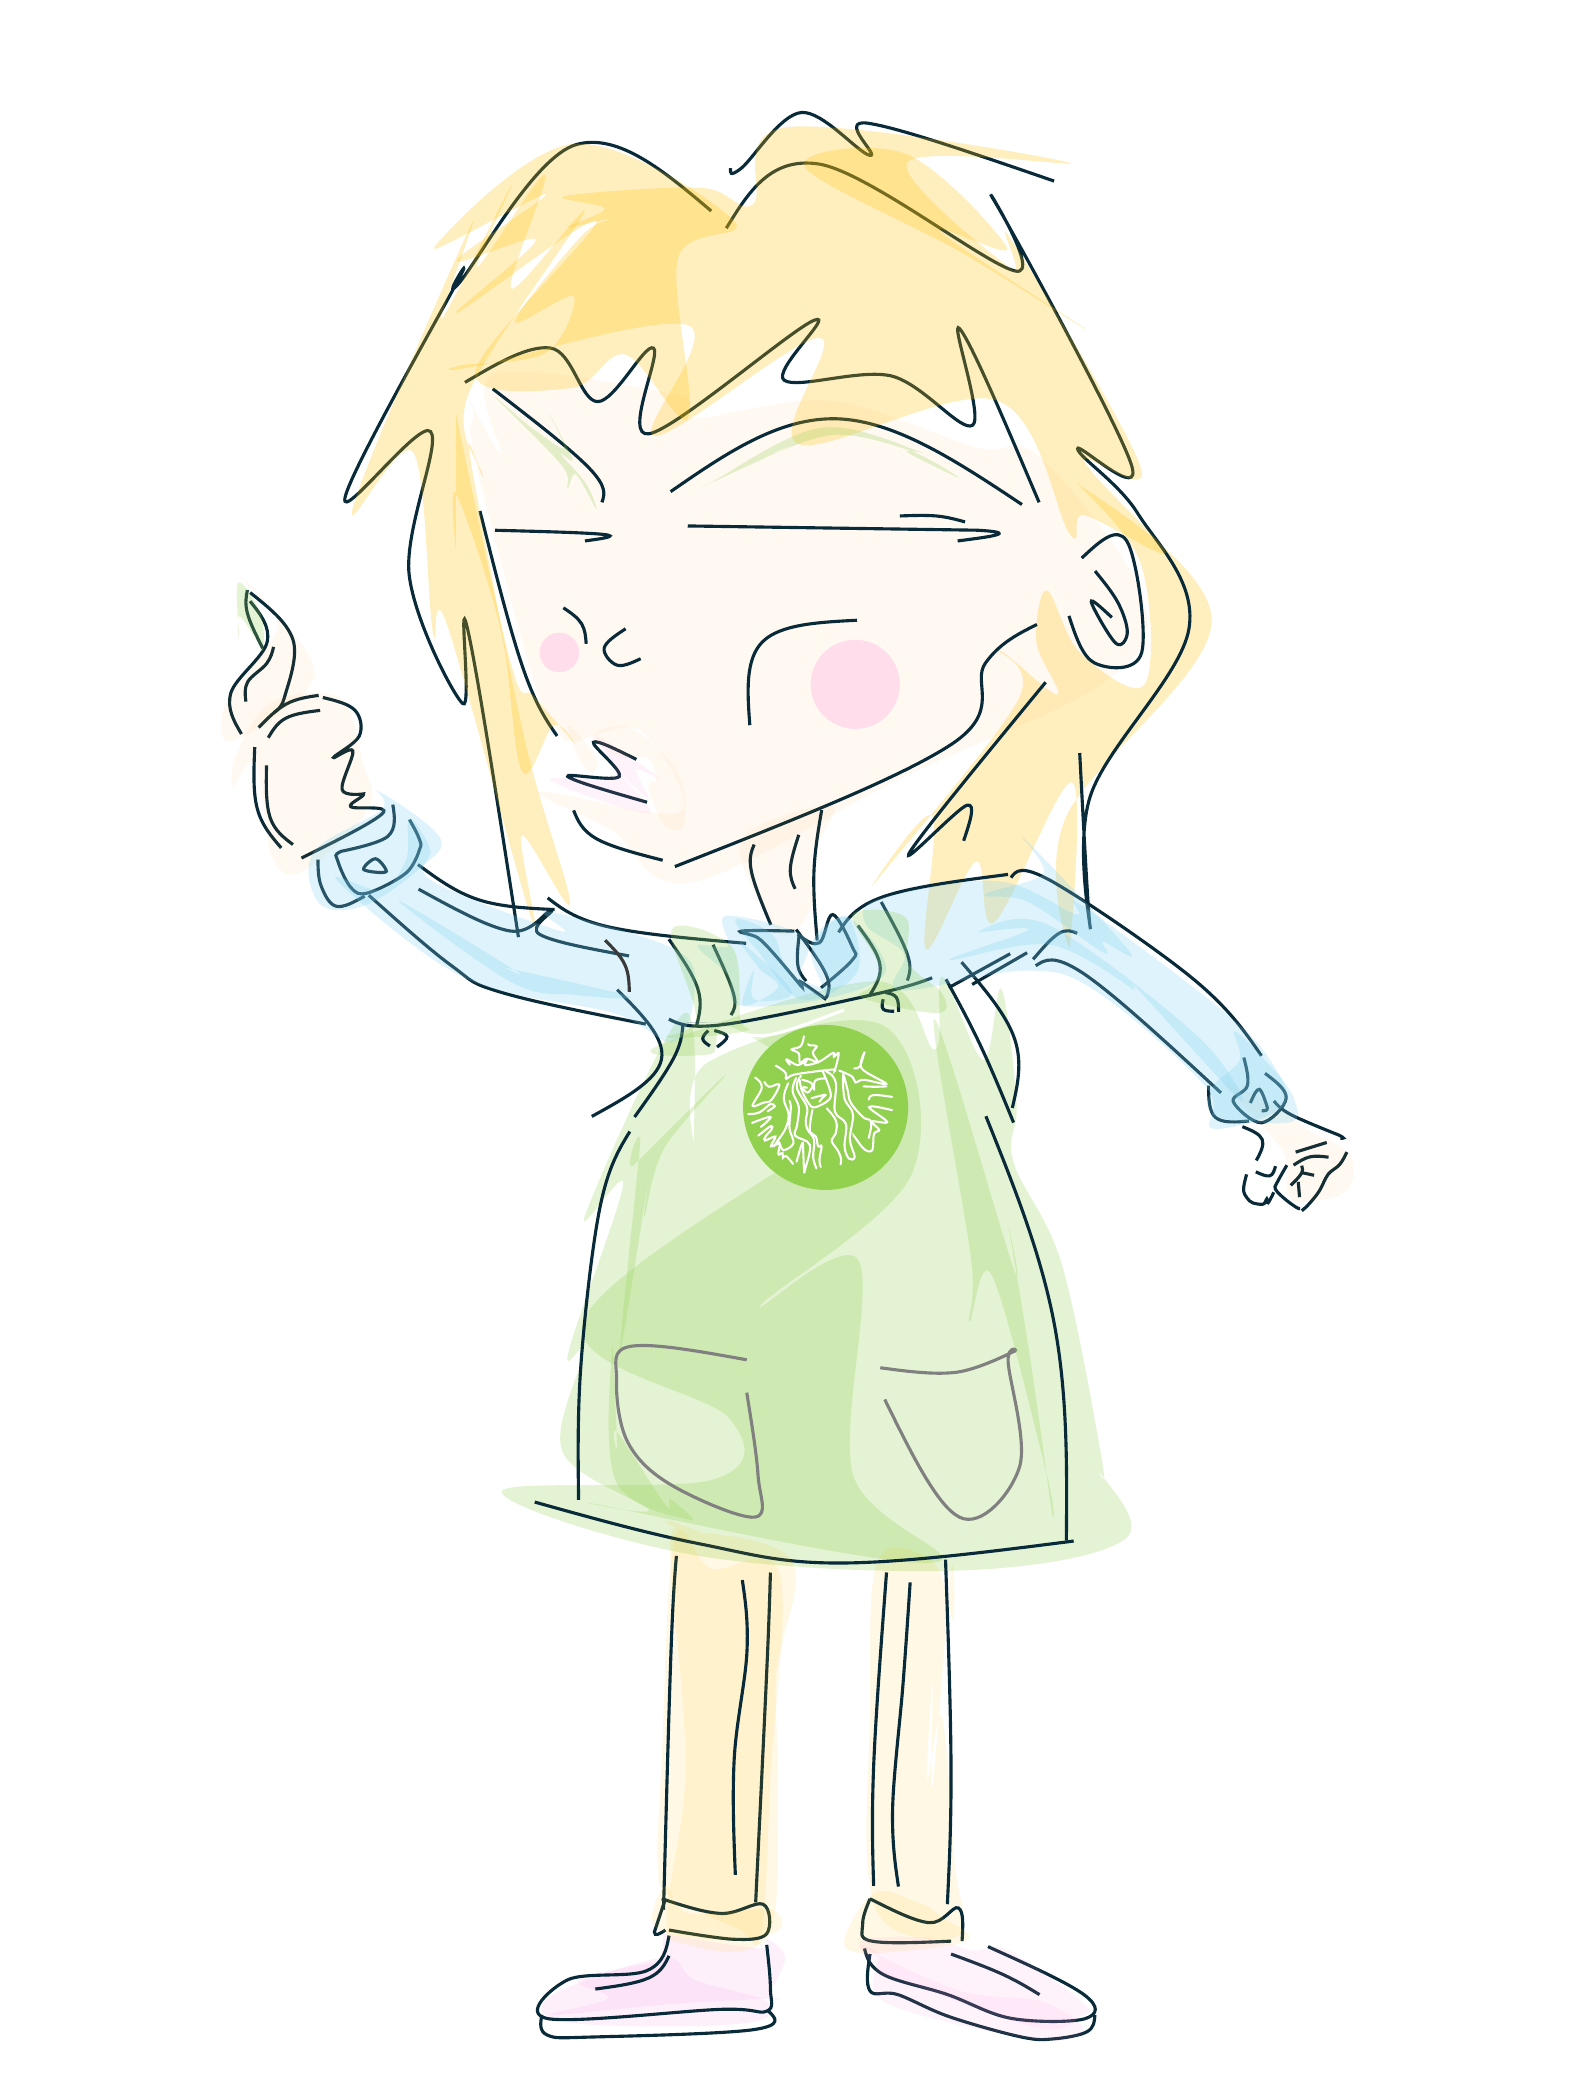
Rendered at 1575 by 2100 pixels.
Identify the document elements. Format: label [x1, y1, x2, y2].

text_box [220, 111, 1355, 2042]
